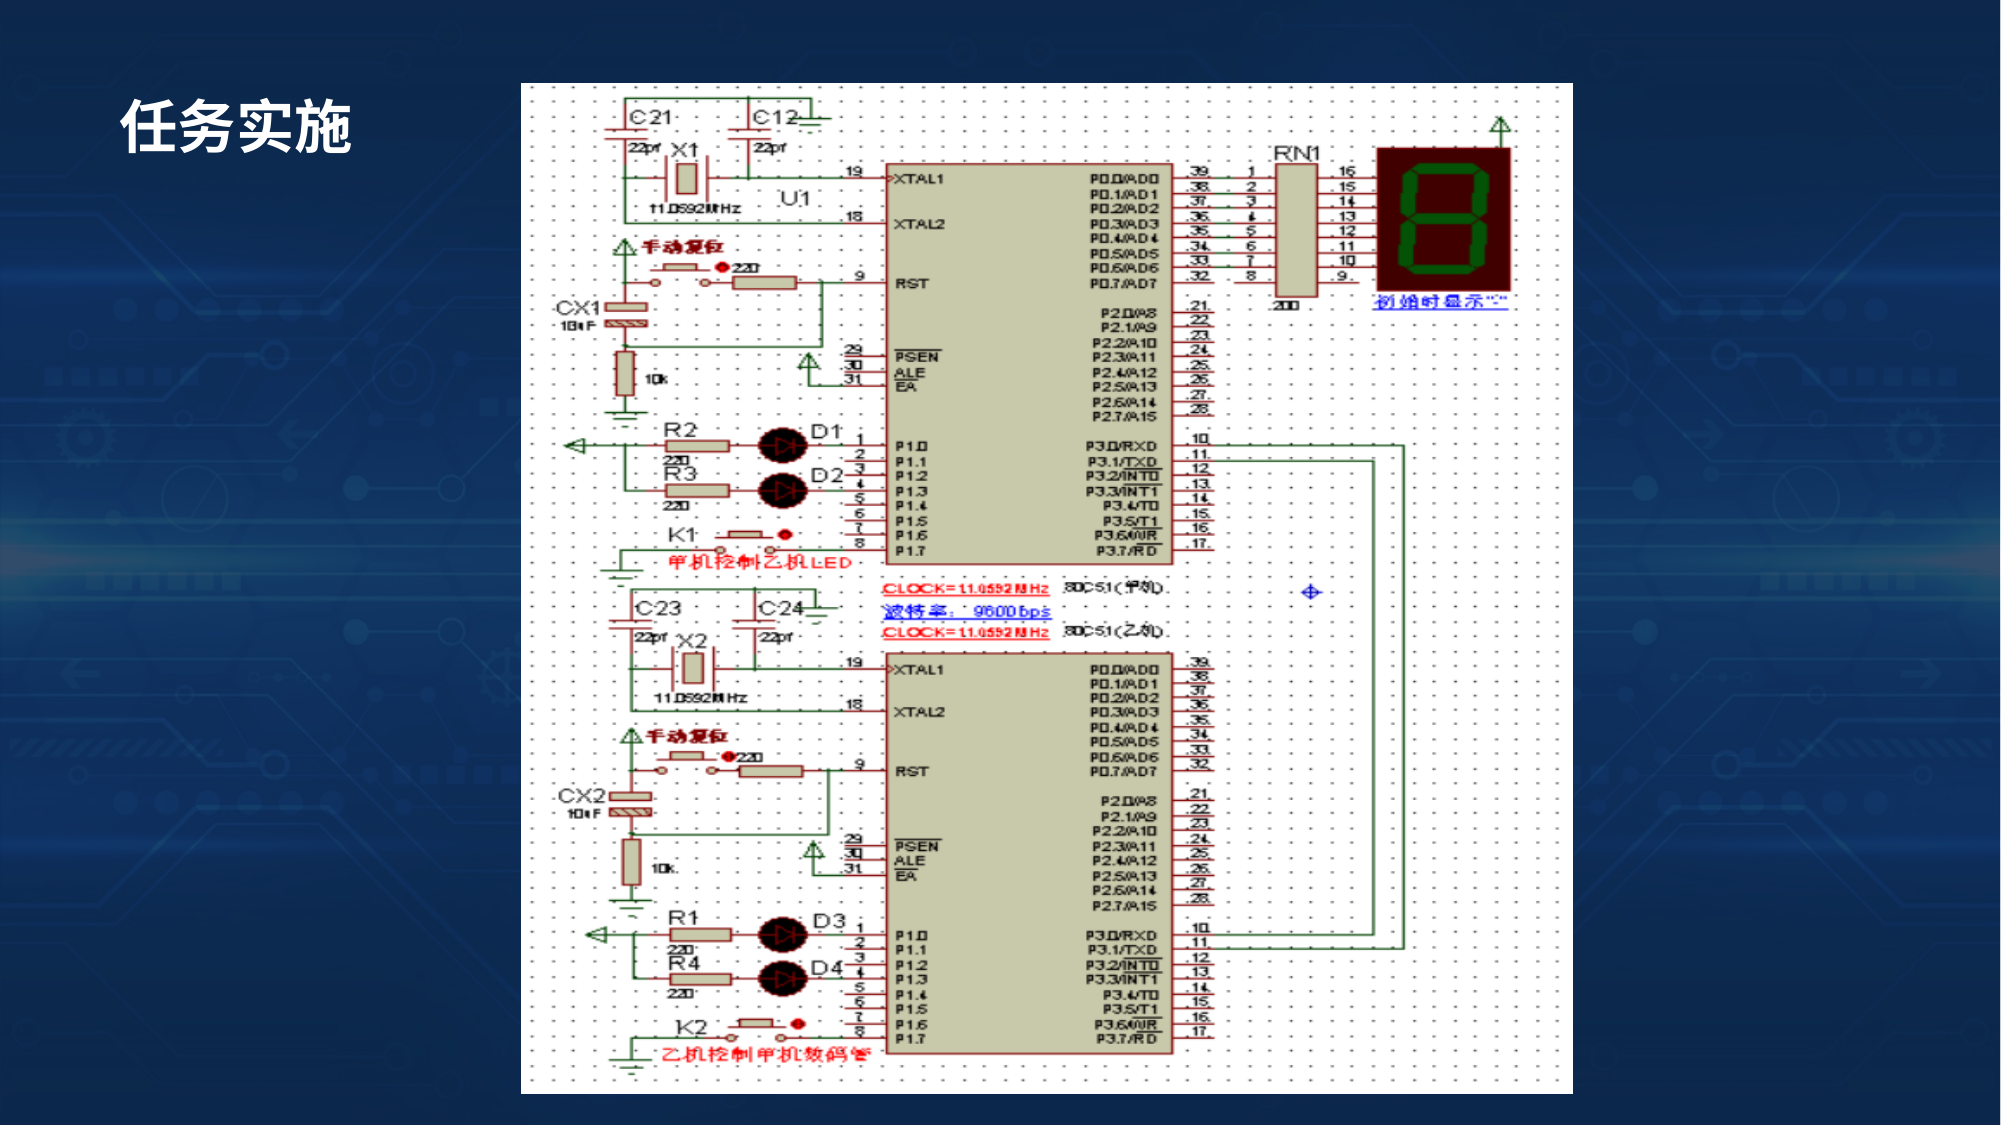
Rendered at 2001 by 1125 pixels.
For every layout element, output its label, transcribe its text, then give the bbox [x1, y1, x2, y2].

text_box 任务实施 [104, 83, 521, 168]
picture [521, 82, 1573, 1094]
